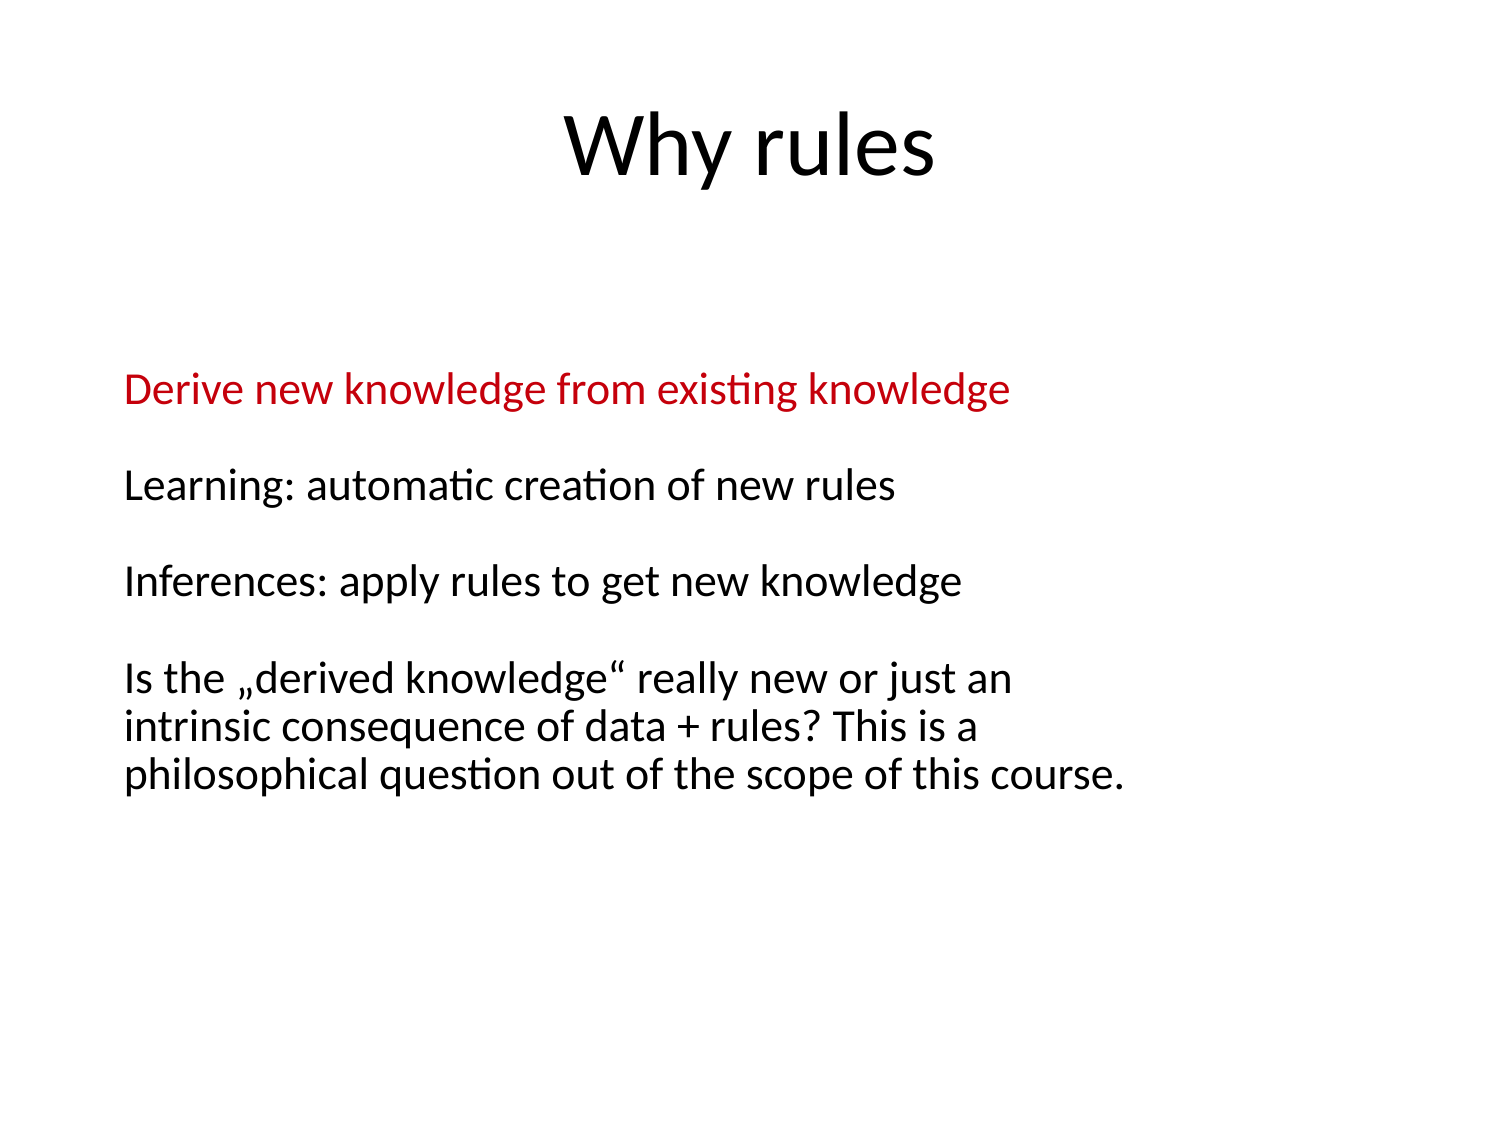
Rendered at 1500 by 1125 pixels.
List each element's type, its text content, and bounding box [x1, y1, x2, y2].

text_box Derive new knowledge from existing knowledge Learning: automatic creation of new rules Inferences: apply rules to get new knowledge Is the „derived knowledge“ really new or just an intrinsic consequence of data + rules? This is a philosophical question out of the scope of this course. [88, 302, 1439, 1045]
title Why rules [75, 45, 1425, 233]
